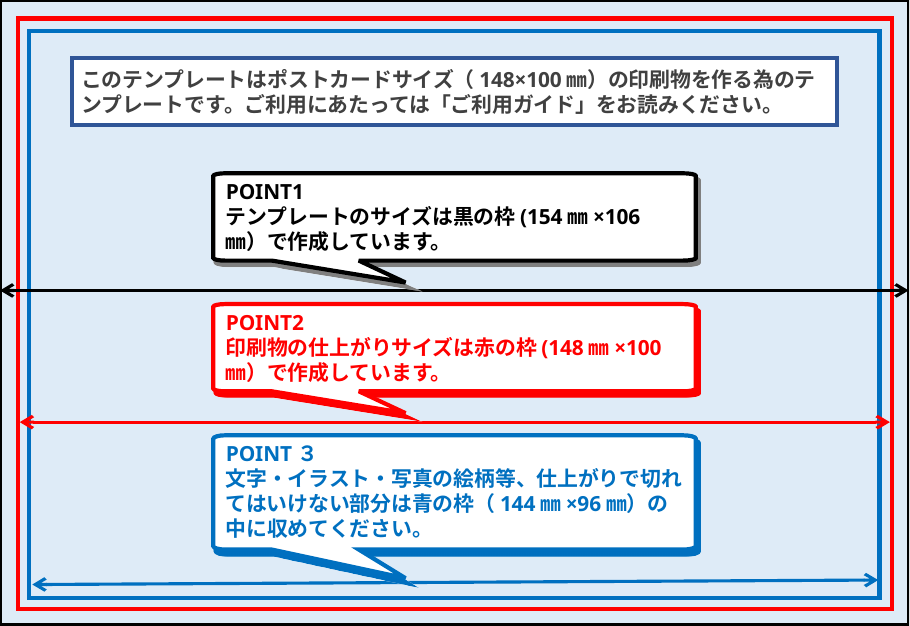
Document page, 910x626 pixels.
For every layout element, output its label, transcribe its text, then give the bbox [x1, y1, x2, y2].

text_box POINT３ 文字・イラスト・写真の絵柄等、仕上がりで切れてはいけない部分は青の枠（144㎜×96㎜）の中に収めてください。 [213, 435, 696, 579]
text_box [0, 0, 909, 290]
text_box POINT1 テンプレートのサイズは黒の枠(154㎜×106㎜）で作成しています。 [213, 173, 696, 283]
text_box [17, 292, 892, 609]
text_box POINT2 印刷物の仕上がりサイズは赤の枠(148㎜×100㎜）で作成しています。 [213, 304, 696, 414]
text_box このテンプレートはポストカードサイズ（148×100㎜）の印刷物を作る為のテンプレートです。ご利用にあたっては「ご利用ガイド」をお読みください。 [71, 57, 837, 125]
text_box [32, 579, 879, 585]
text_box [0, 291, 909, 626]
text_box [29, 292, 880, 421]
text_box [29, 30, 880, 289]
text_box [17, 18, 892, 289]
text_box [29, 424, 880, 598]
